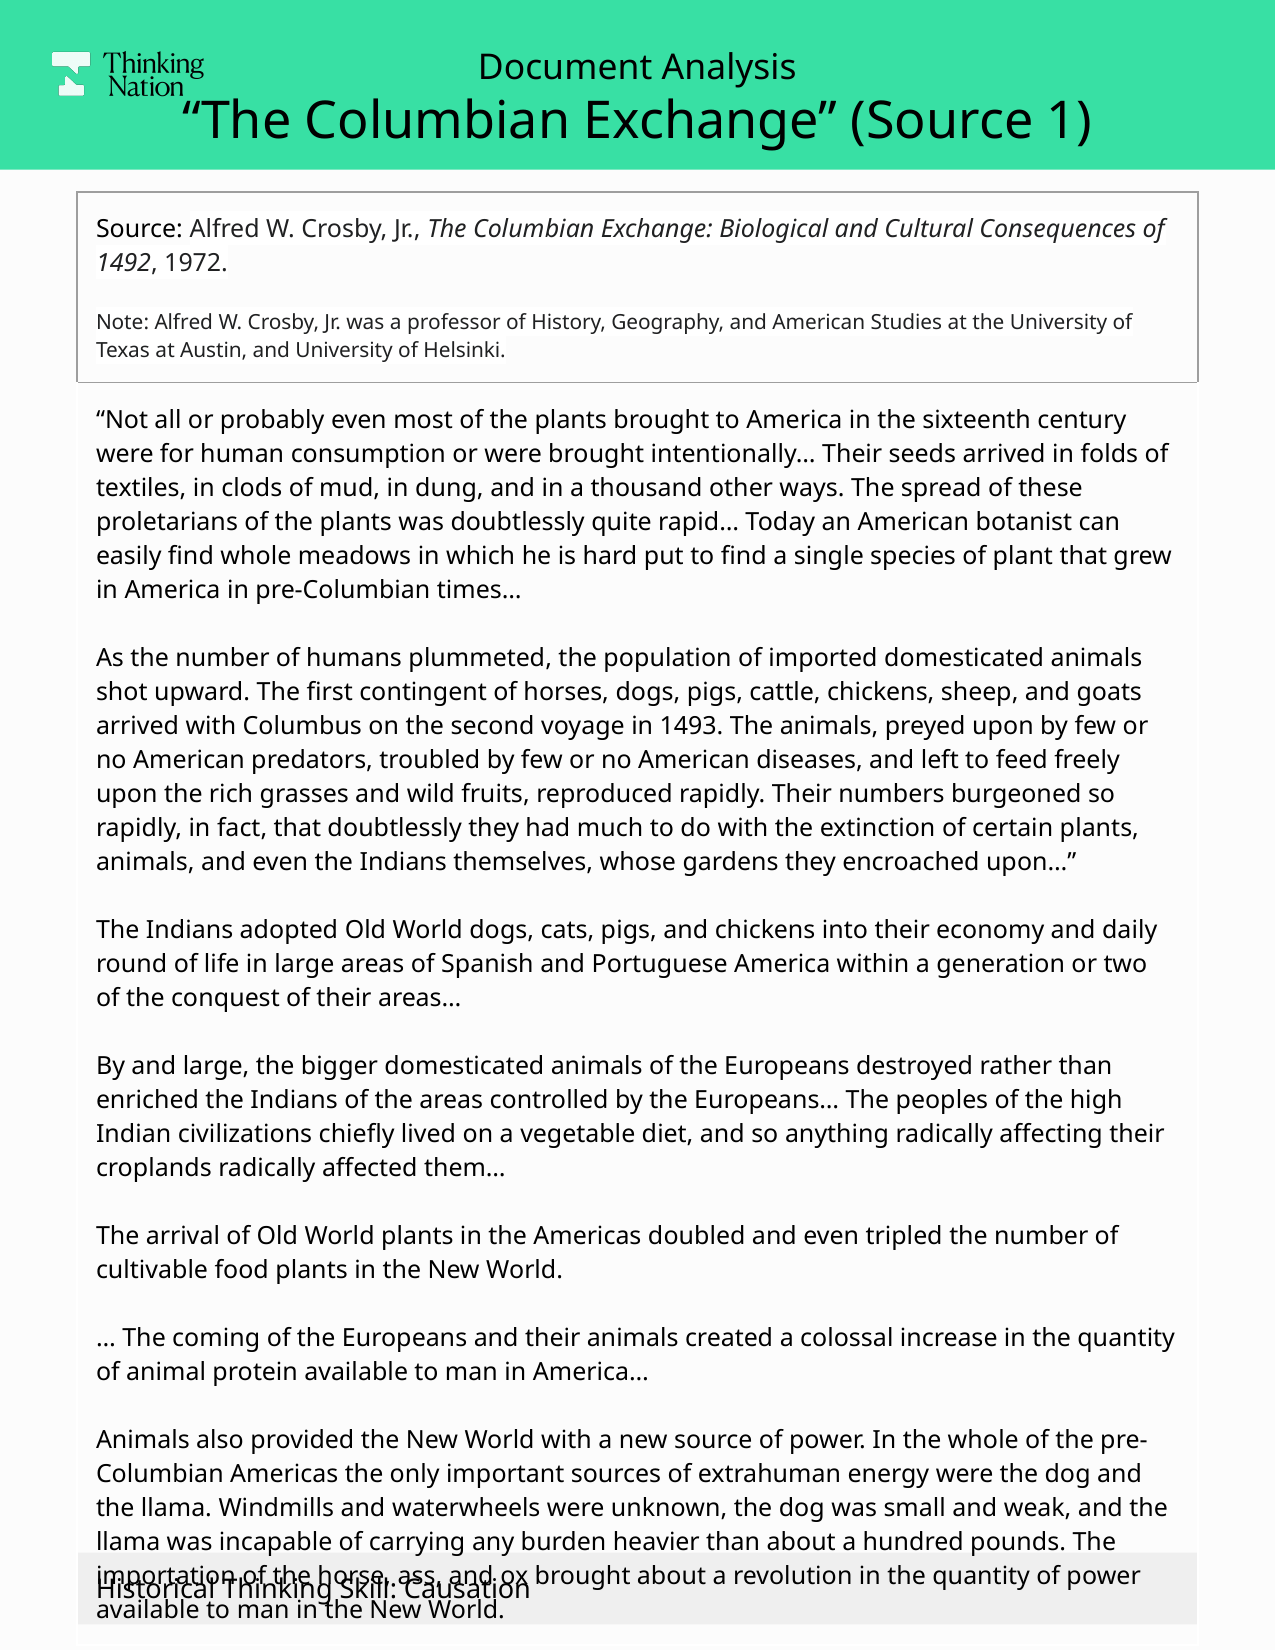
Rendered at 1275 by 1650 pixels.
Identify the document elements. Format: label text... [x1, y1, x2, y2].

table_header Source: Alfred W. Crosby, Jr., The Columbian Exchange: Biological and Cultural Consequences of 1492, 1972. Note: Alfred W. Crosby, Jr. was a professor of History, Geography, and American Studies at the University of Texas at Austin, and University of Helsinki. [78, 193, 1197, 382]
text_box Document Analysis “The Columbian Exchange” (Source 1) [0, 0, 1275, 170]
table_cell “Not all or probably even most of the plants brought to America in the sixteenth century were for human consumption or were brought intentionally… Their seeds arrived in folds of textiles, in clods of mud, in dung, and in a thousand other ways. The spread of these proletarians of the plants was doubtlessly quite rapid… Today an American botanist can easily find whole meadows in which he is hard put to find a single species of plant that grew in America in pre-Columbian times… As the number of humans plummeted, the population of imported domesticated animals shot upward. The first contingent of horses, dogs, pigs, cattle, chickens, sheep, and goats arrived with Columbus on the second voyage in 1493. The animals, preyed upon by few or no American predators, troubled by few or no American diseases, and left to feed freely upon the rich grasses and wild fruits, reproduced rapidly. Their numbers burgeoned so rapidly, in fact, that doubtlessly they had much to do with the extinction of certain plants, animals, and even the Indians themselves, whose gardens they encroached upon…” The Indians adopted Old World dogs, cats, pigs, and chickens into their economy and daily round of life in large areas of Spanish and Portuguese America within a generation or two of the conquest of their areas… By and large, the bigger domesticated animals of the Europeans destroyed rather than enriched the Indians of the areas controlled by the Europeans… The peoples of the high Indian civilizations chiefly lived on a vegetable diet, and so anything radically affecting their croplands radically affected them… The arrival of Old World plants in the Americas doubled and even tripled the number of cultivable food plants in the New World. … The coming of the Europeans and their animals created a colossal increase in the quantity of animal protein available to man in America… Animals also provided the New World with a new source of power. In the whole of the pre-Columbian Americas the only important sources of extrahuman energy were the dog and the llama. Windmills and waterwheels were unknown, the dog was small and weak, and the llama was incapable of carrying any burden heavier than about a hundred pounds. The importation of the horse, ass, and ox brought about a revolution in the quantity of power available to man in the New World. [78, 383, 1197, 1644]
picture [35, 37, 210, 110]
